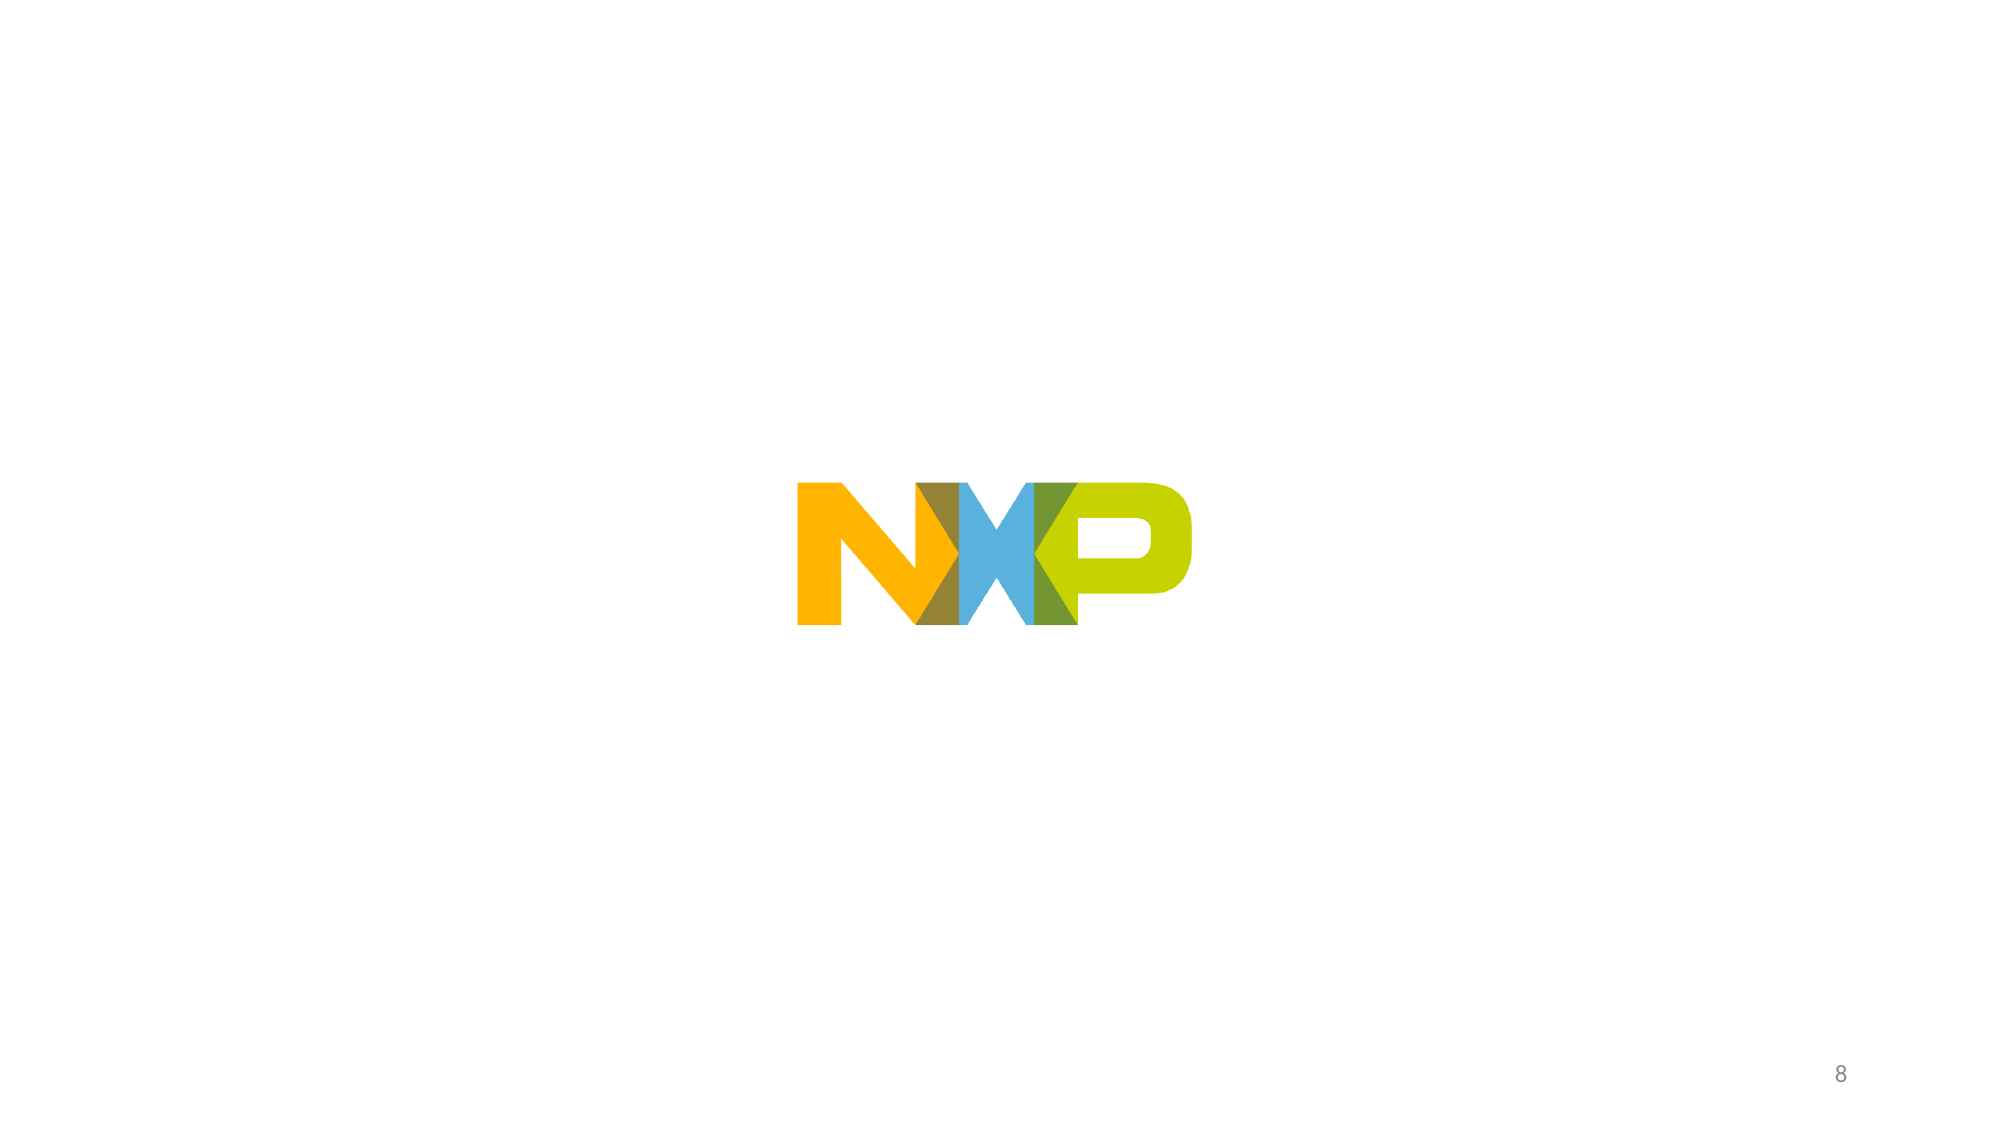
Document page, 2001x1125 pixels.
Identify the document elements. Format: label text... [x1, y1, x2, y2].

slide_number 8 [1412, 1042, 1863, 1103]
picture [768, 442, 1213, 655]
